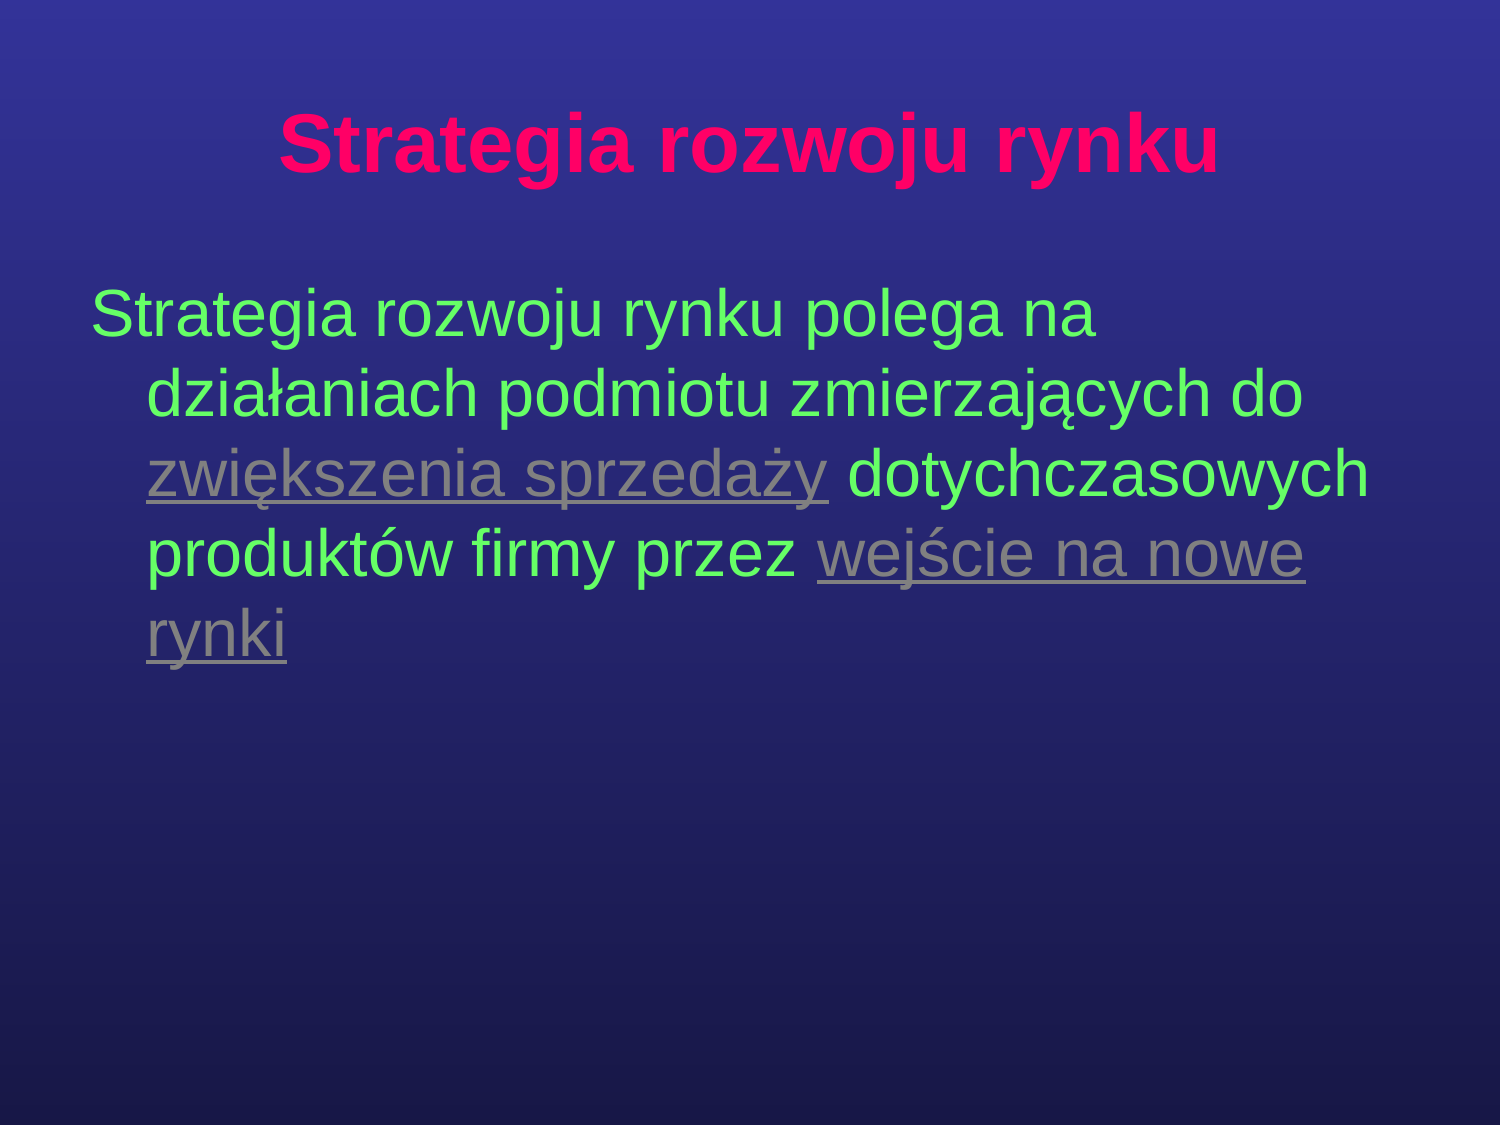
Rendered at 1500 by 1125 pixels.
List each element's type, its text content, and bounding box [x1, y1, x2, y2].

list Strategia rozwoju rynku polega na działaniach podmiotu zmierzających do zwiększenia sprzedaży dotychczasowych produktów firmy przez wejście na nowe rynki [74, 262, 1426, 1006]
title Strategia rozwoju rynku [74, 44, 1426, 233]
